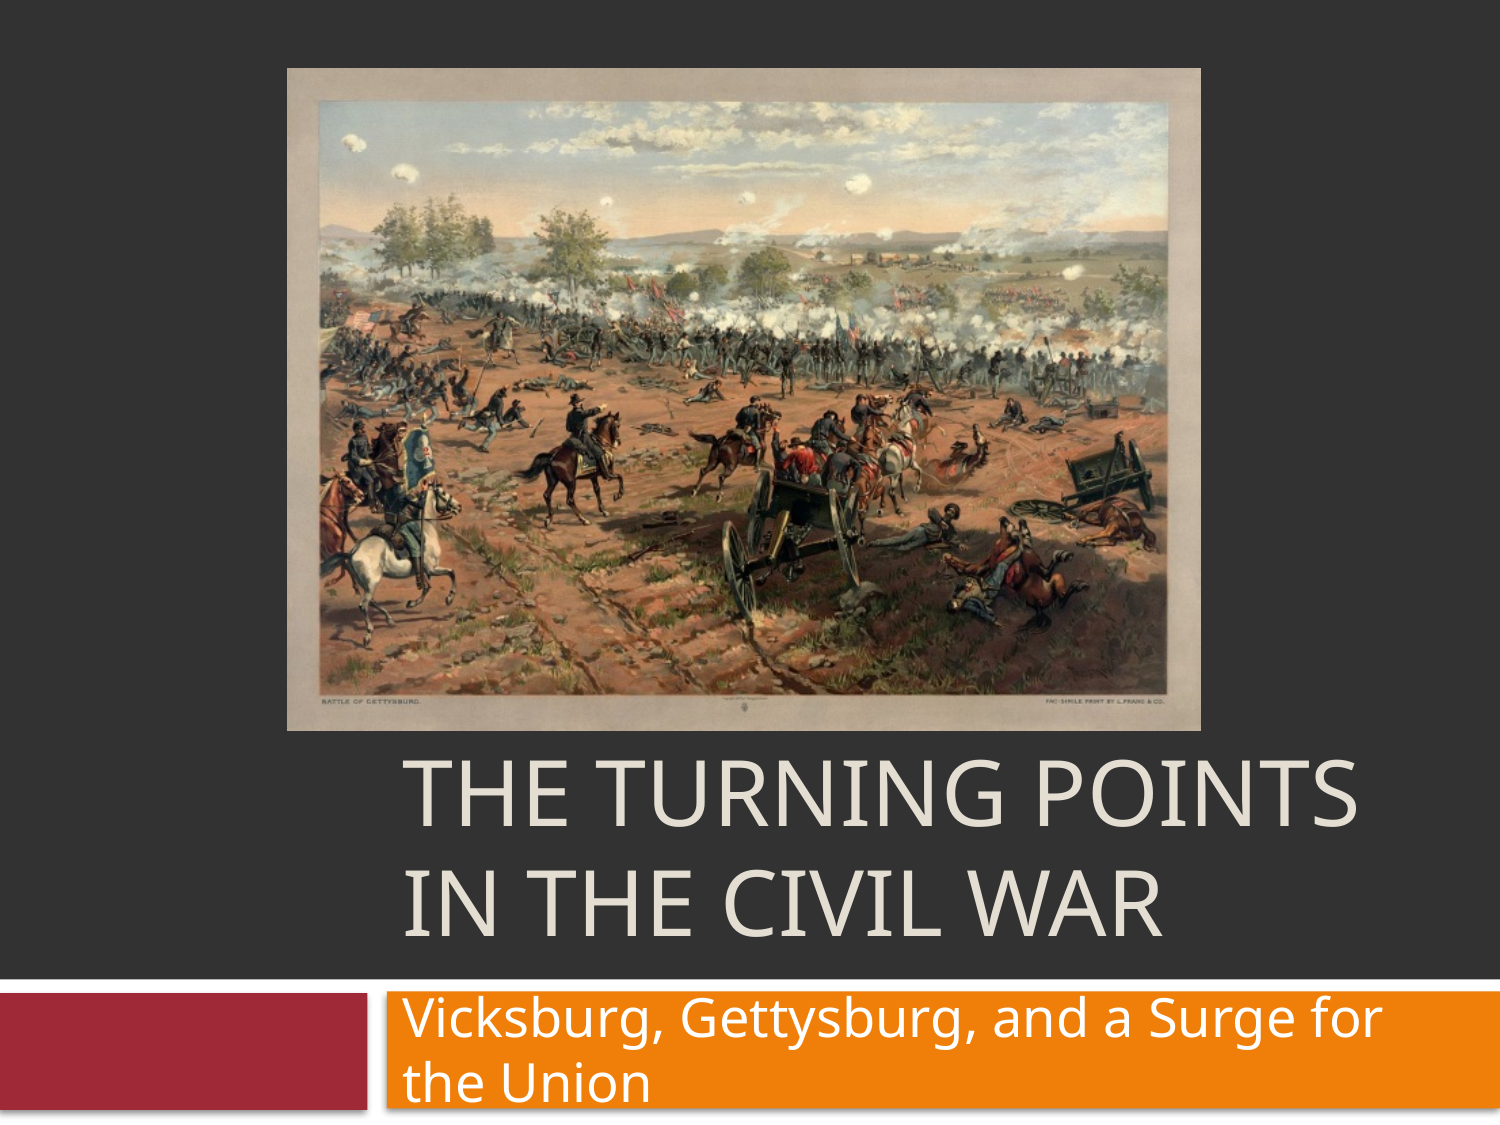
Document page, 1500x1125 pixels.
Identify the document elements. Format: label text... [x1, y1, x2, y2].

picture [287, 68, 1201, 731]
subtitle Vicksburg, Gettysburg, and a Surge for the Union [387, 992, 1488, 1105]
title The turning points in the civil war [387, 662, 1450, 963]
